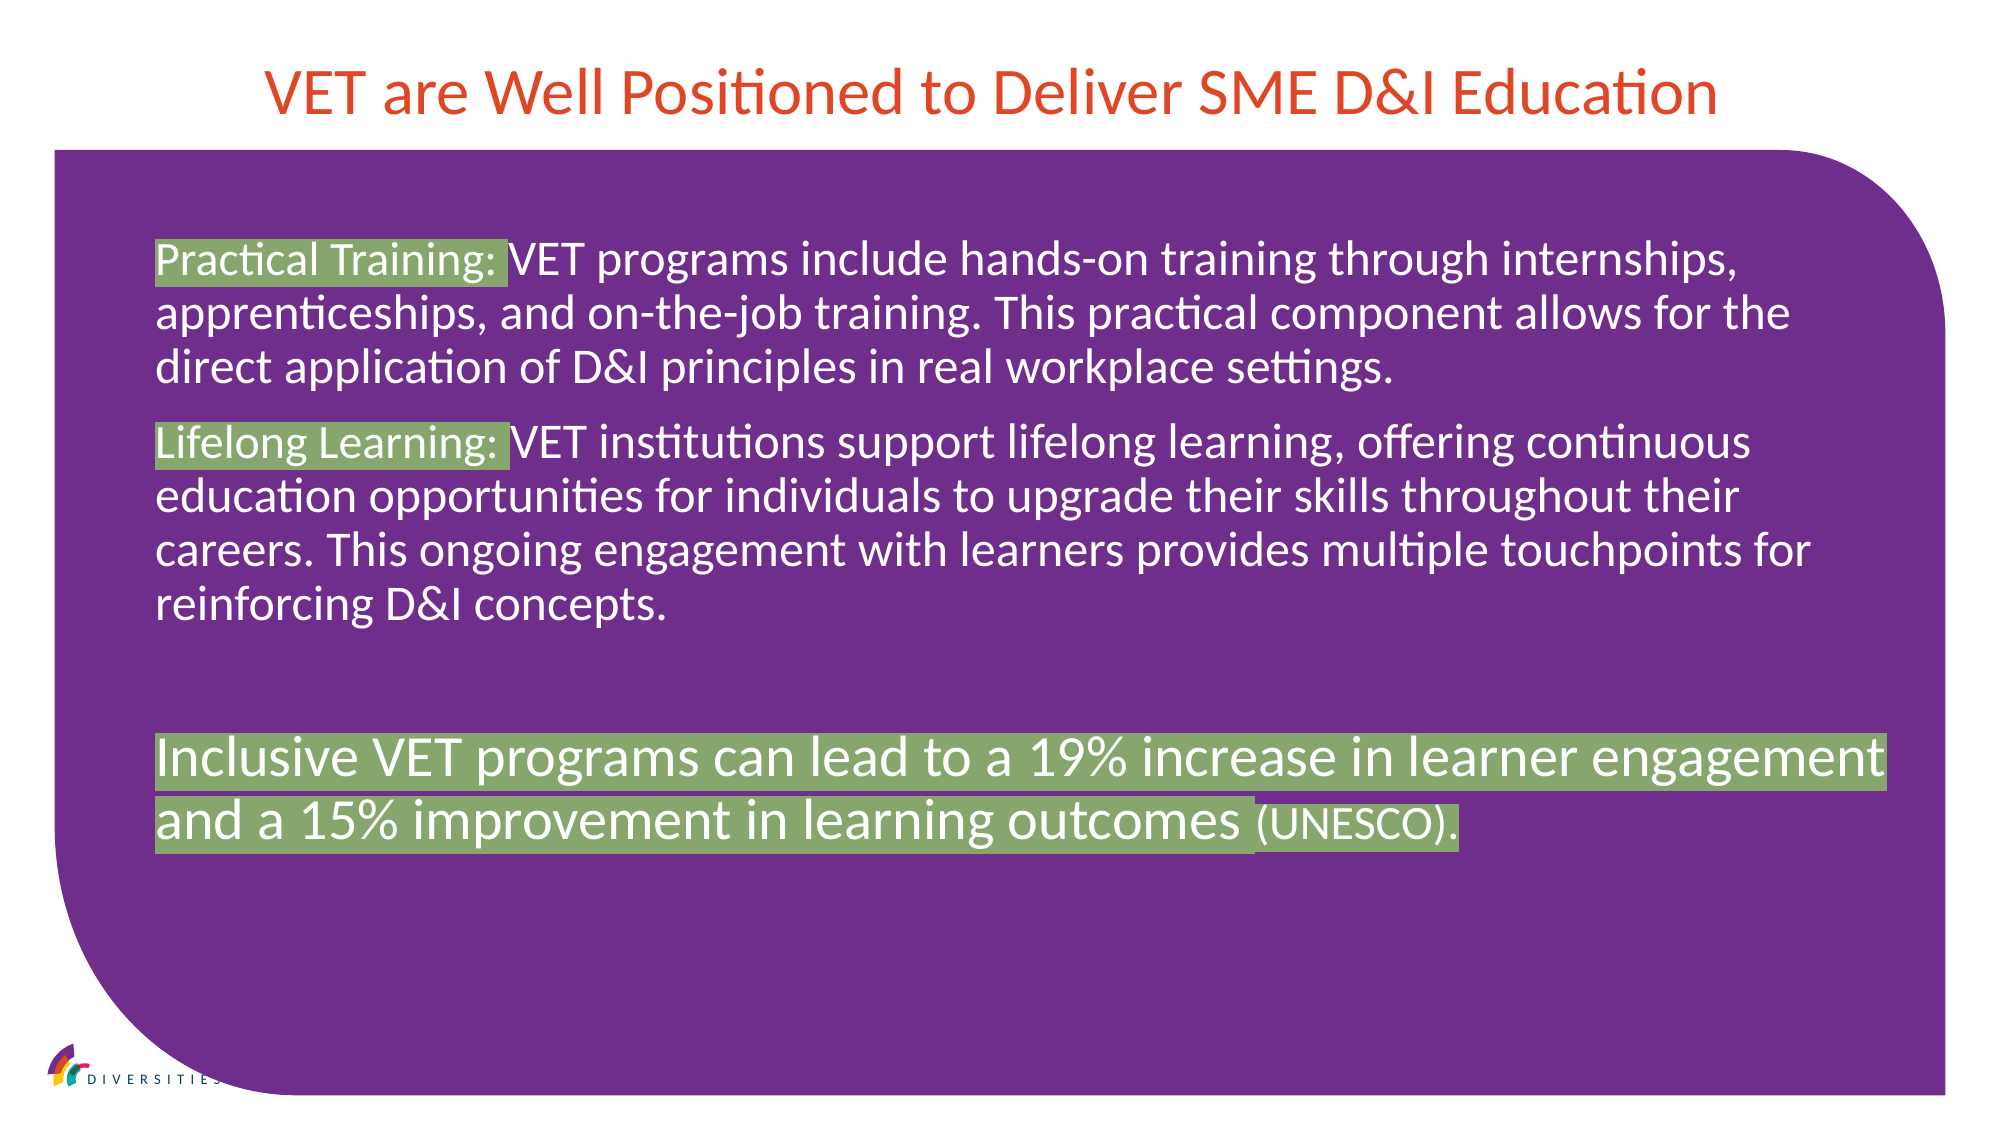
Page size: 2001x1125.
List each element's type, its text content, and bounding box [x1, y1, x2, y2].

list VET are Well Positioned to Deliver SME D&I Education [130, 49, 1869, 182]
list Practical Training: VET programs include hands-on training through internships, apprenticeships, and on-the-job training. This practical component allows for the direct application of D&I principles in real workplace settings. Lifelong Learning: VET institutions support lifelong learning, offering continuous education opportunities for individuals to upgrade their skills throughout their careers. This ongoing engagement with learners provides multiple touchpoints for reinforcing D&I concepts. Inclusive VET programs can lead to a 19% increase in learner engagement and a 15% improvement in learning outcomes (UNESCO). [140, 224, 1908, 790]
